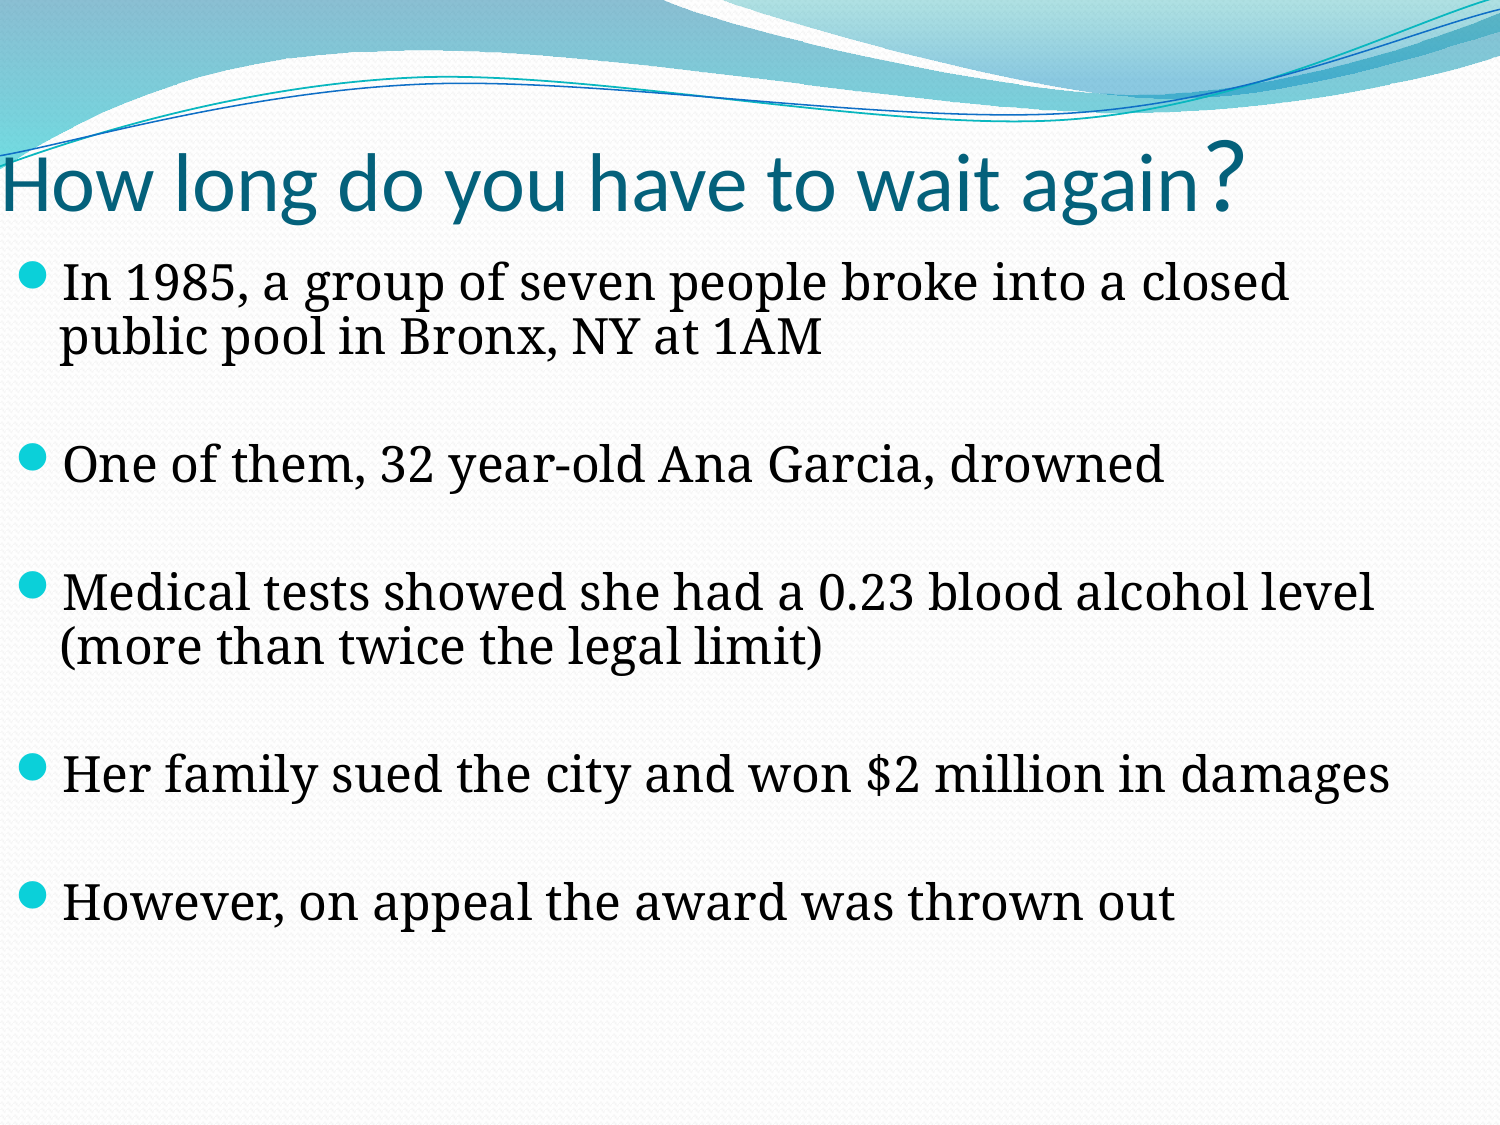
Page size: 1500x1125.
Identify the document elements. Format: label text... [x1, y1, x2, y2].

list In 1985, a group of seven people broke into a closed public pool in Bronx, NY at 1AM One of them, 32 year-old Ana Garcia, drowned Medical tests showed she had a 0.23 blood alcohol level (more than twice the legal limit) Her family sued the city and won $2 million in damages However, on appeal the award was thrown out [0, 249, 1425, 1005]
title How long do you have to wait again? [0, 45, 1450, 233]
